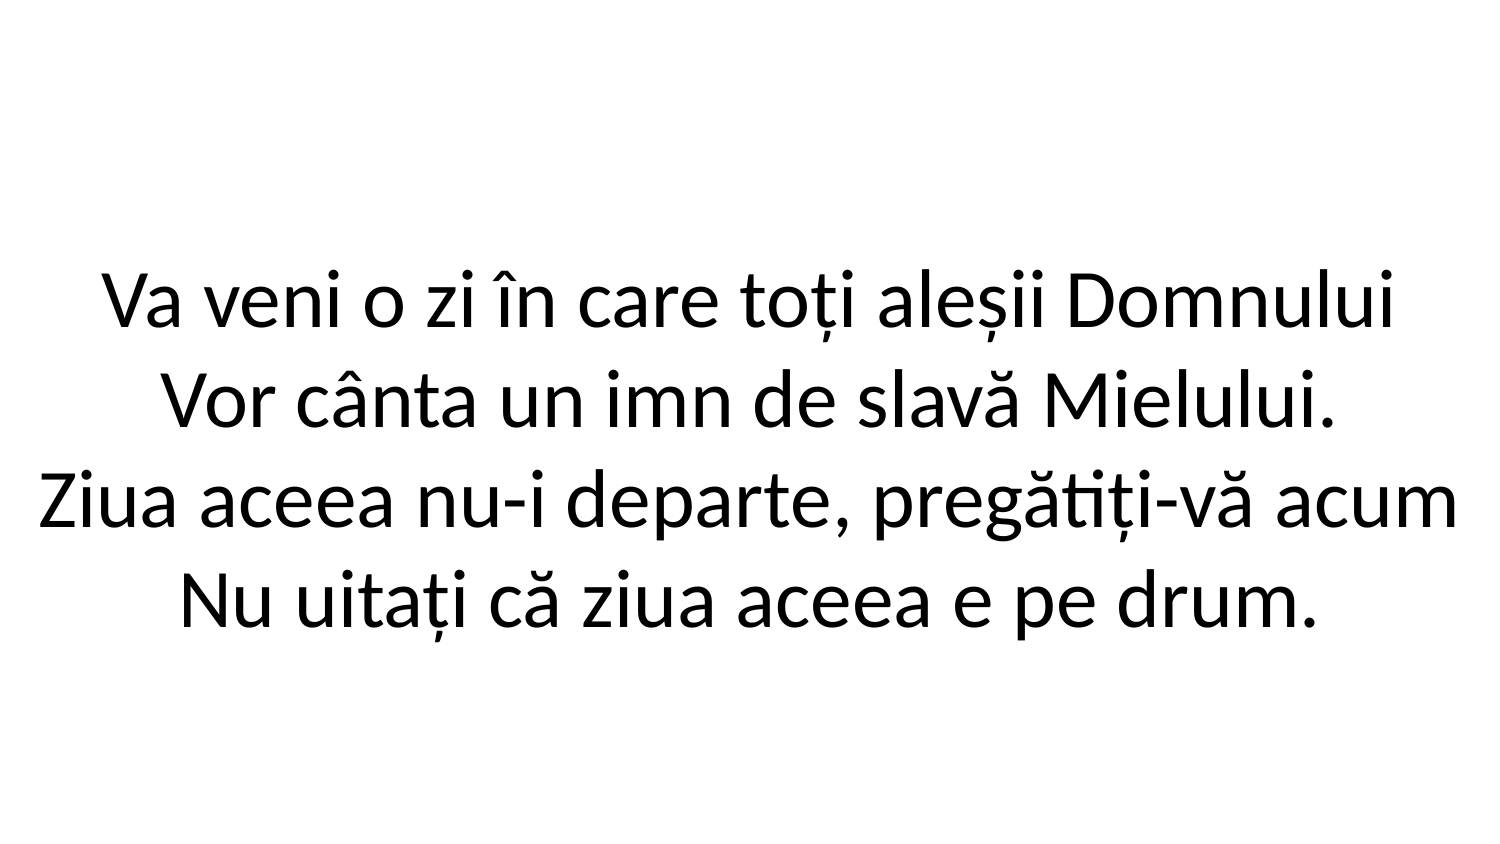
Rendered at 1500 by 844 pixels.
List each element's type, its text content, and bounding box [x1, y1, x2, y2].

text_box Va veni o zi în care toți aleșii Domnului Vor cânta un imn de slavă Mielului. Ziua aceea nu-i departe, pregătiți-vă acum Nu uitați că ziua aceea e pe drum. [23, 192, 1477, 652]
